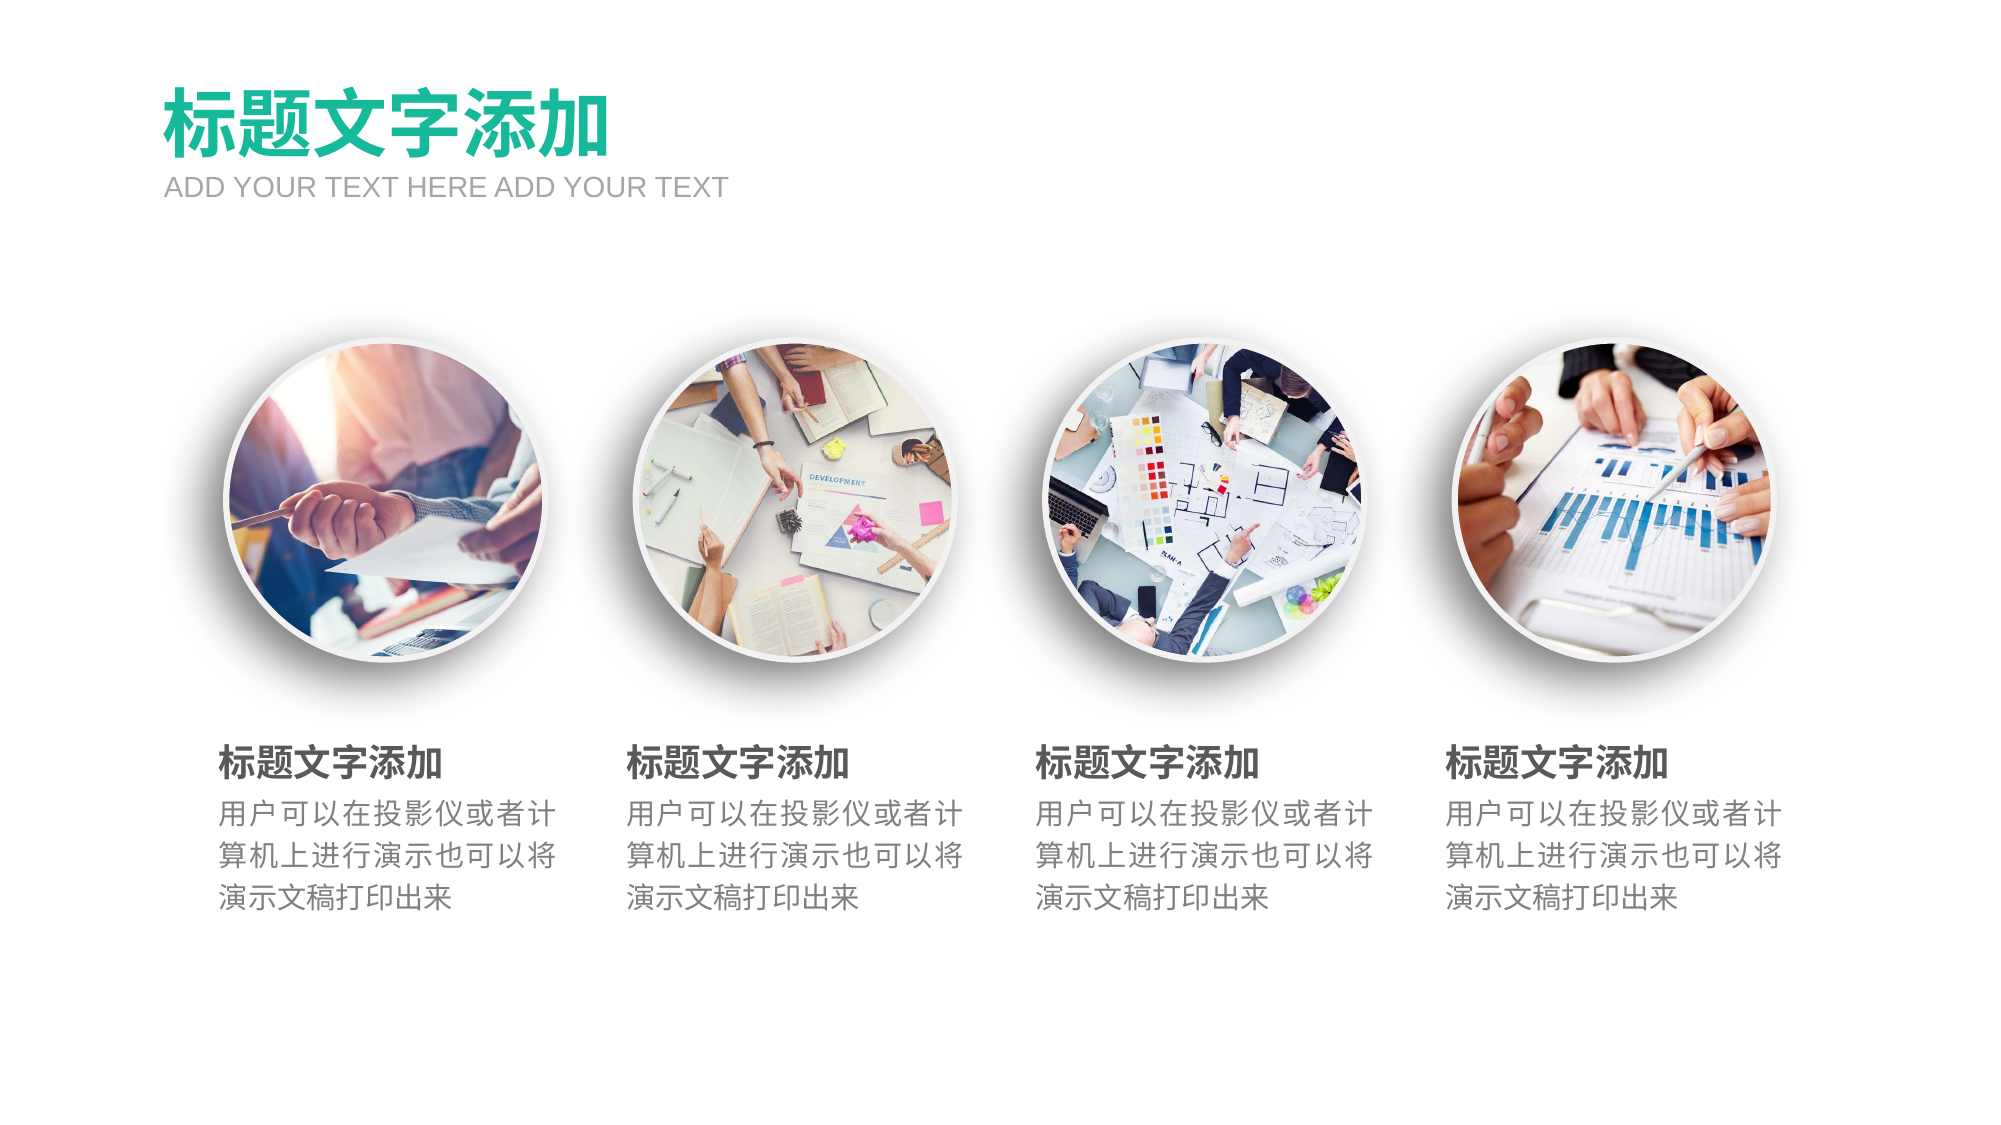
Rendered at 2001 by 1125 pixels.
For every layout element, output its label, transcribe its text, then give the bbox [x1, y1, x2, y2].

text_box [1020, 722, 1389, 924]
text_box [611, 722, 980, 924]
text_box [1430, 722, 1799, 924]
picture [1454, 340, 1774, 660]
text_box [204, 722, 573, 924]
picture [635, 340, 955, 660]
picture [1045, 340, 1365, 660]
text_box ADD YOUR TEXT HERE ADD YOUR TEXT [149, 160, 745, 211]
picture [226, 340, 546, 660]
text_box 标题文字添加 [148, 69, 628, 175]
